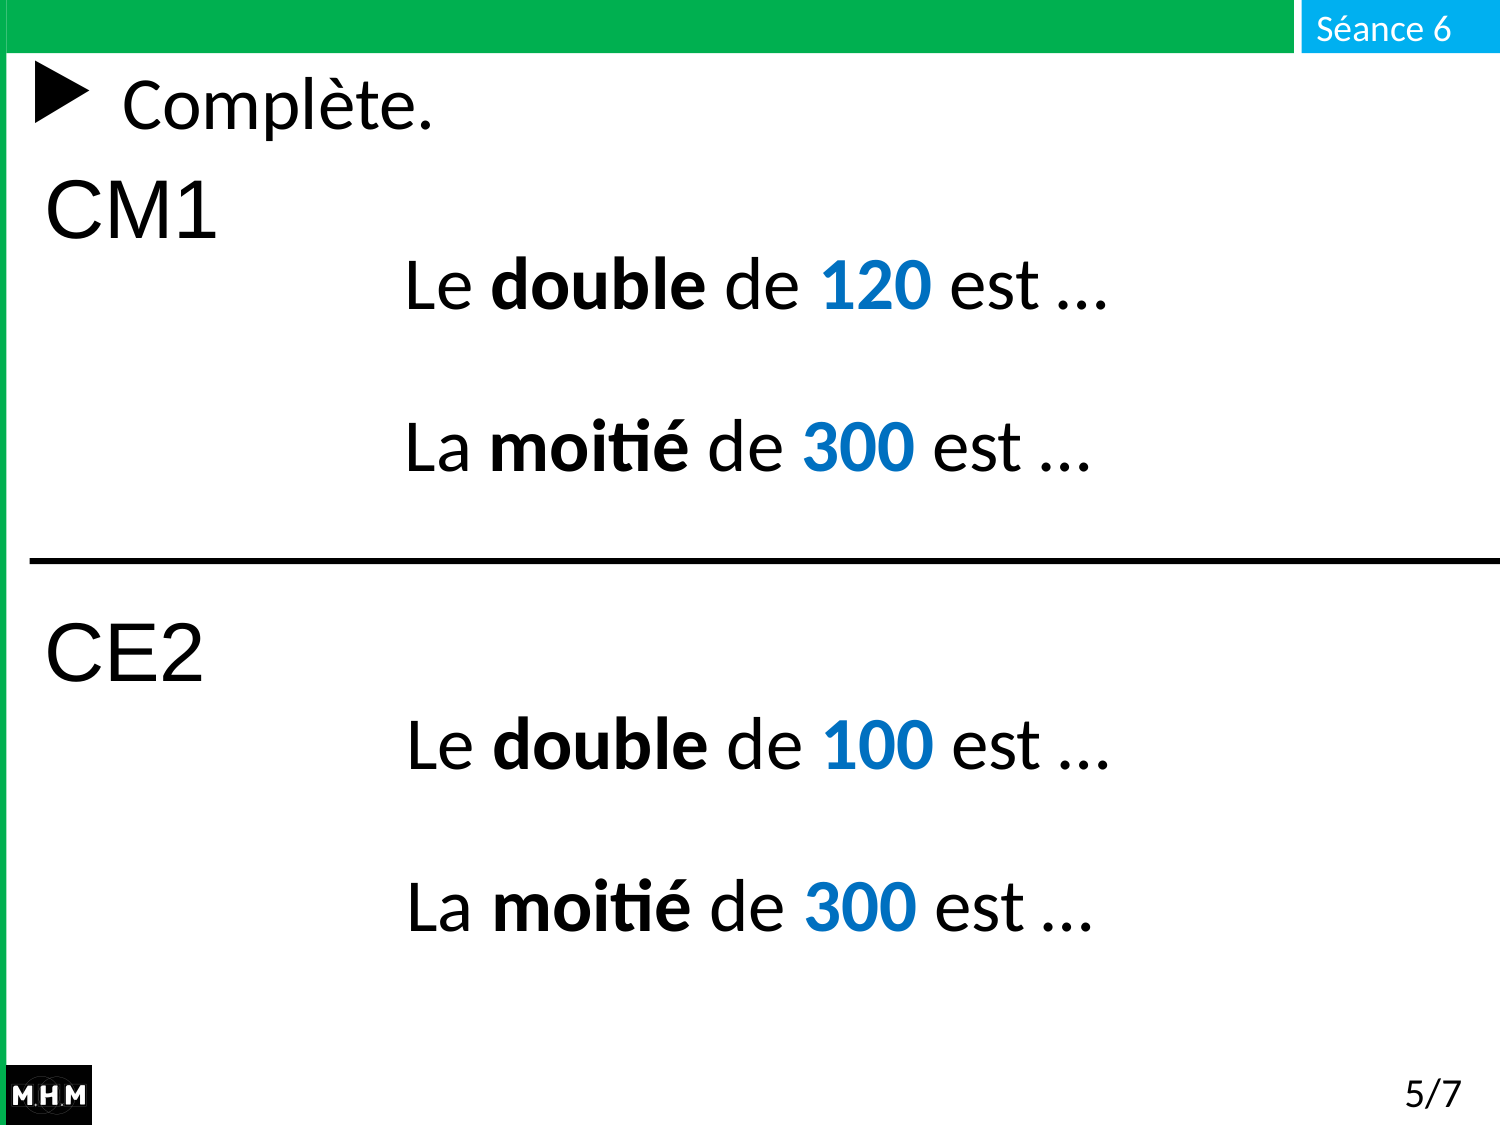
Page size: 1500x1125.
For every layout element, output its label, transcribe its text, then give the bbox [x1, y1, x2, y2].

picture [6, 1065, 92, 1125]
text_box Le double de 100 est … La moitié de 300 est … [391, 679, 1128, 972]
text_box 5/7 [1389, 1064, 1500, 1125]
title Complète. [13, 58, 1397, 154]
text_box CM1 [29, 147, 1004, 256]
text_box CE2 [29, 590, 1004, 699]
text_box Le double de 120 est … La moitié de 300 est … [389, 220, 1126, 513]
